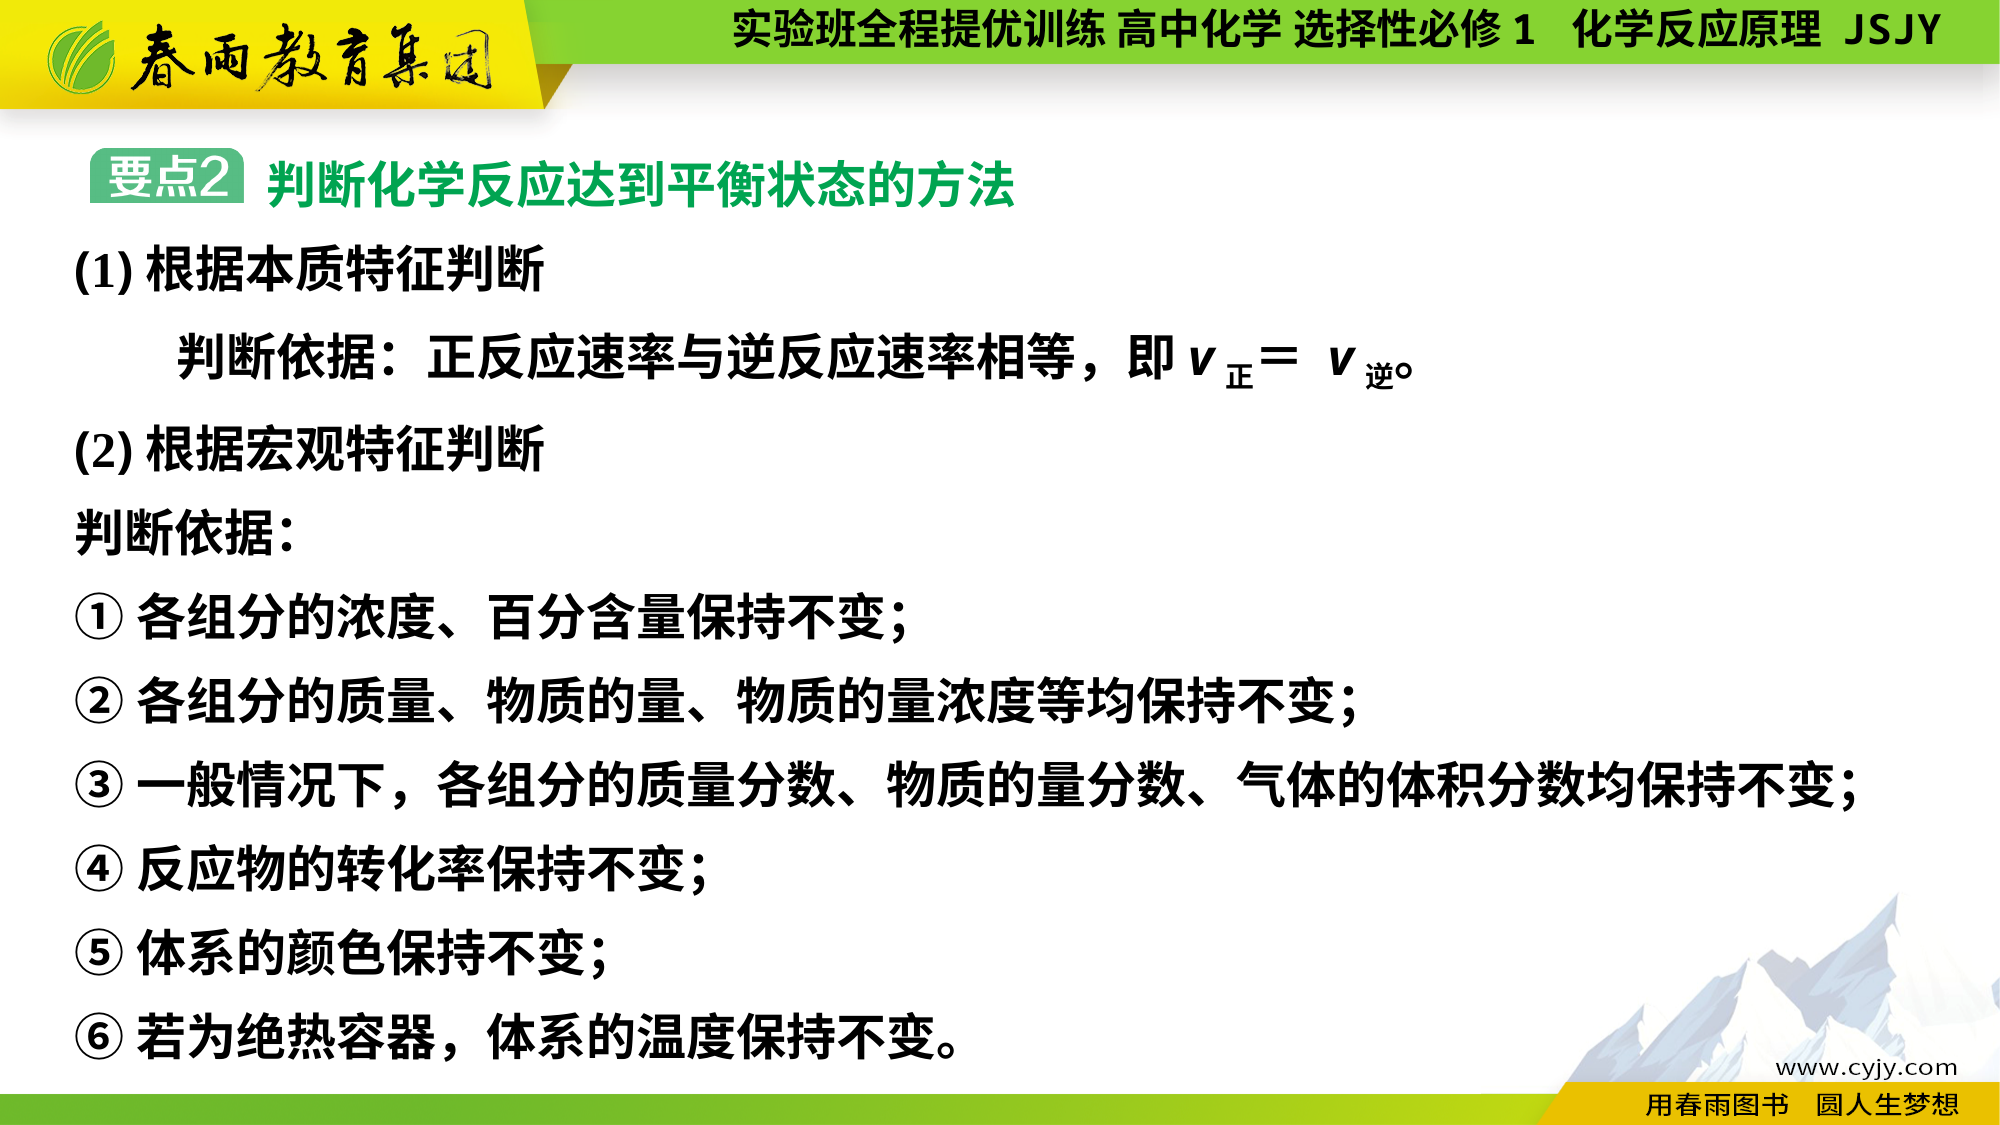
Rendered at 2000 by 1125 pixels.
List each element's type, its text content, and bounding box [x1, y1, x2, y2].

picture [0, 0, 2000, 1125]
list 判断化学反应达到平衡状态的方法 (1)根据本质特征判断 判断依据：正反应速率与逆反应速率相等，即v正＝ v逆。 (2)根据宏观特征判断 判断依据： ①各组分的浓度、百分含量保持不变； ②各组分的质量、物质的量、物质的量浓度等均保持不变； ③一般情况下，各组分的质量分数、物质的量分数、气体的体积分数均保持不变； ④反应物的转化率保持不变； ⑤体系的颜色保持不变； ⑥若为绝热容器，体系的温度保持不变。 [59, 122, 1944, 1071]
